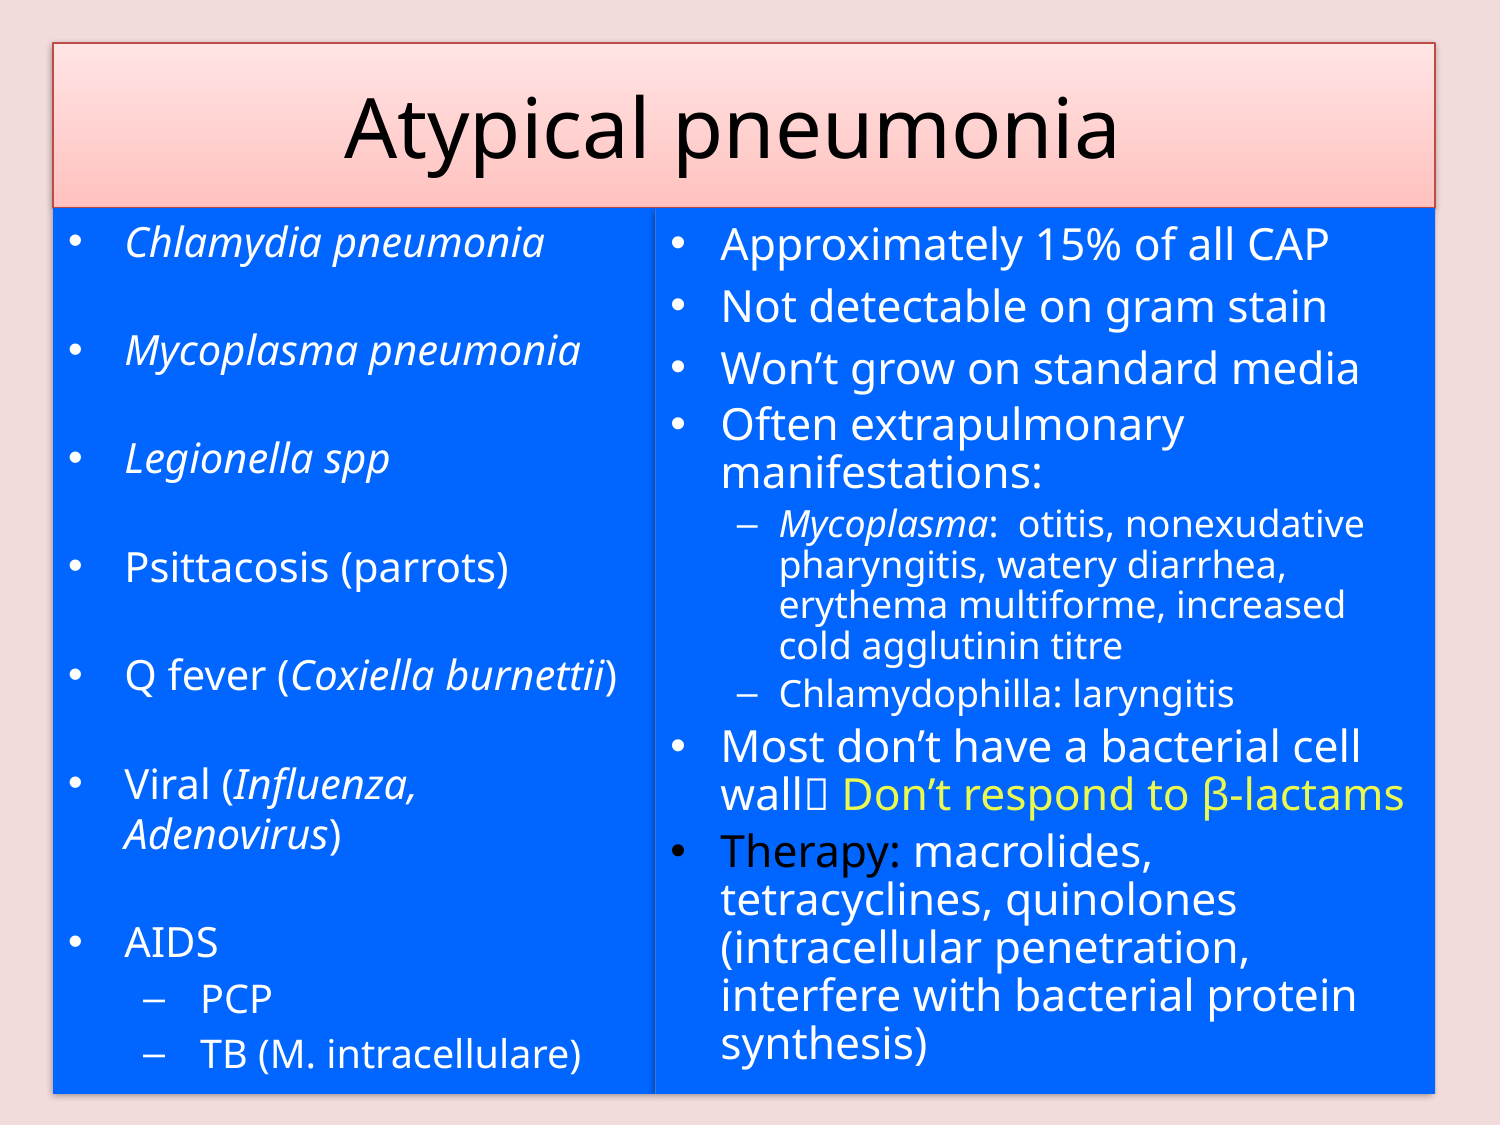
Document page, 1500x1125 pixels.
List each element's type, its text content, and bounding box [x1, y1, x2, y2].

title Atypical pneumonia [52, 42, 1436, 208]
list Chlamydia pneumonia Mycoplasma pneumonia Legionella spp Psittacosis (parrots) Q fever (Coxiella burnettii) Viral (Influenza, Adenovirus) AIDS PCP TB (M. intracellulare) [53, 208, 653, 1094]
list Approximately 15% of all CAP Not detectable on gram stain Won’t grow on standard media Often extrapulmonary manifestations: Mycoplasma: otitis, nonexudative pharyngitis, watery diarrhea, erythema multiforme, increased cold agglutinin titre Chlamydophilla: laryngitis Most don’t have a bacterial cell wall Don’t respond to β-lactams Therapy: macrolides, tetracyclines, quinolones (intracellular penetration, interfere with bacterial protein synthesis) [655, 208, 1436, 1094]
